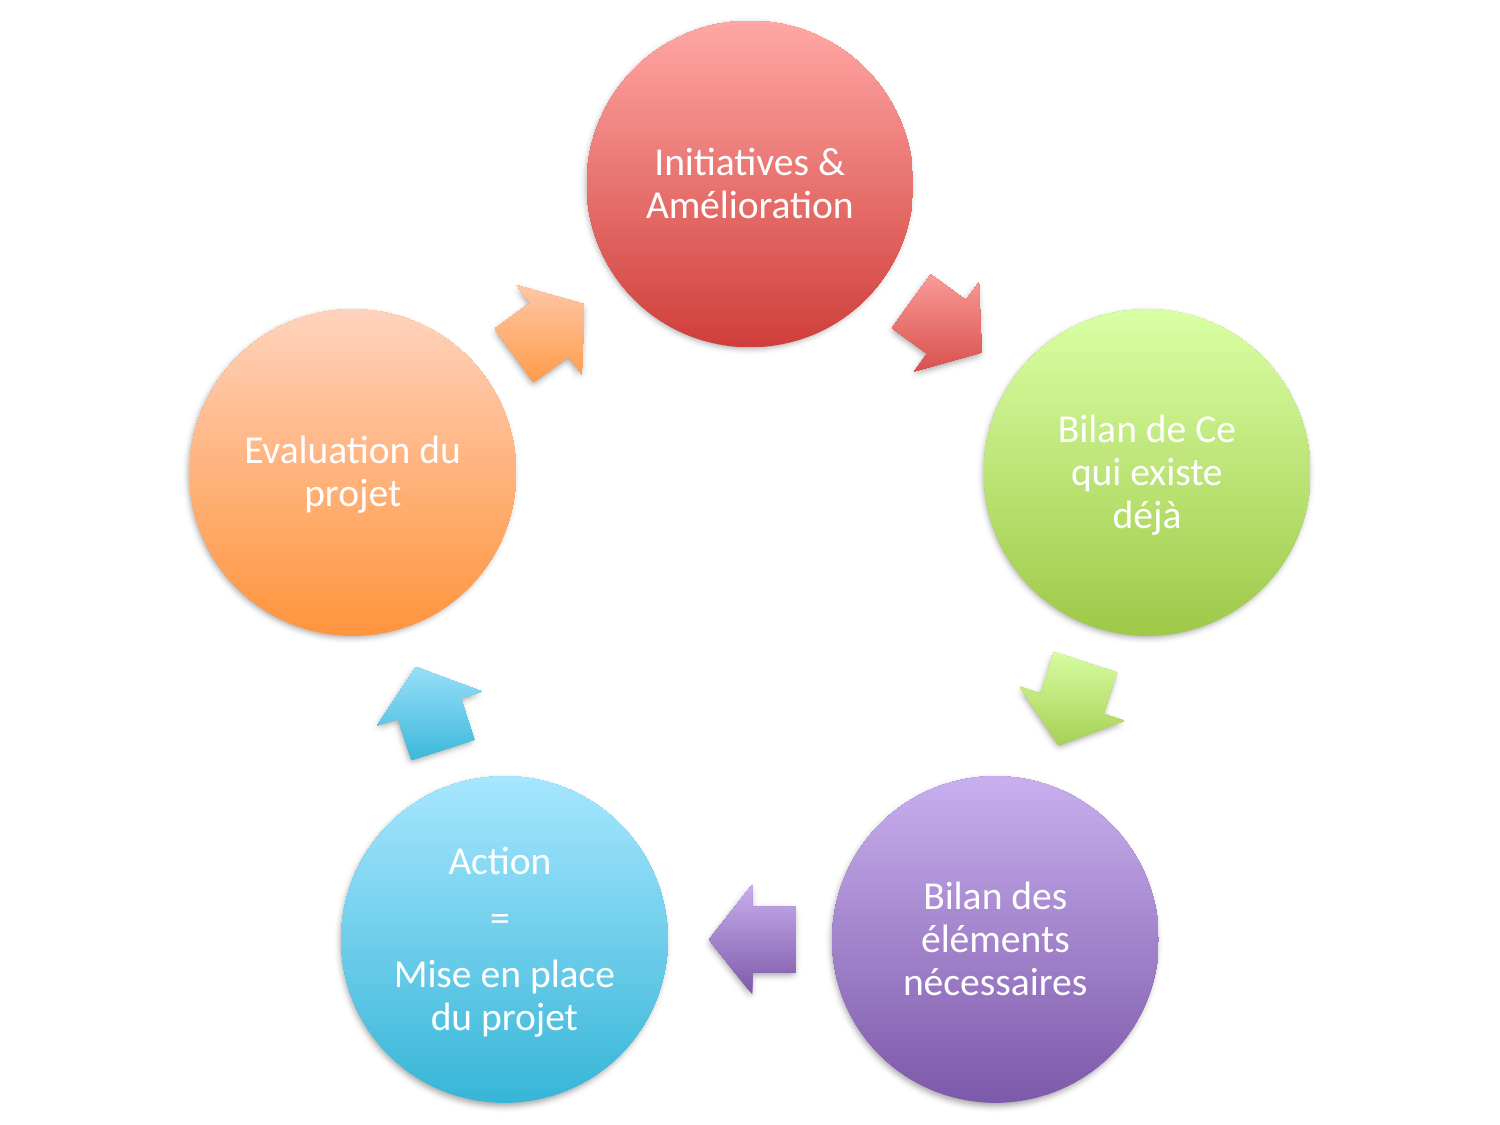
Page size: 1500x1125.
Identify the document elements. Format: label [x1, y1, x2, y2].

text_box [0, 20, 1500, 1104]
